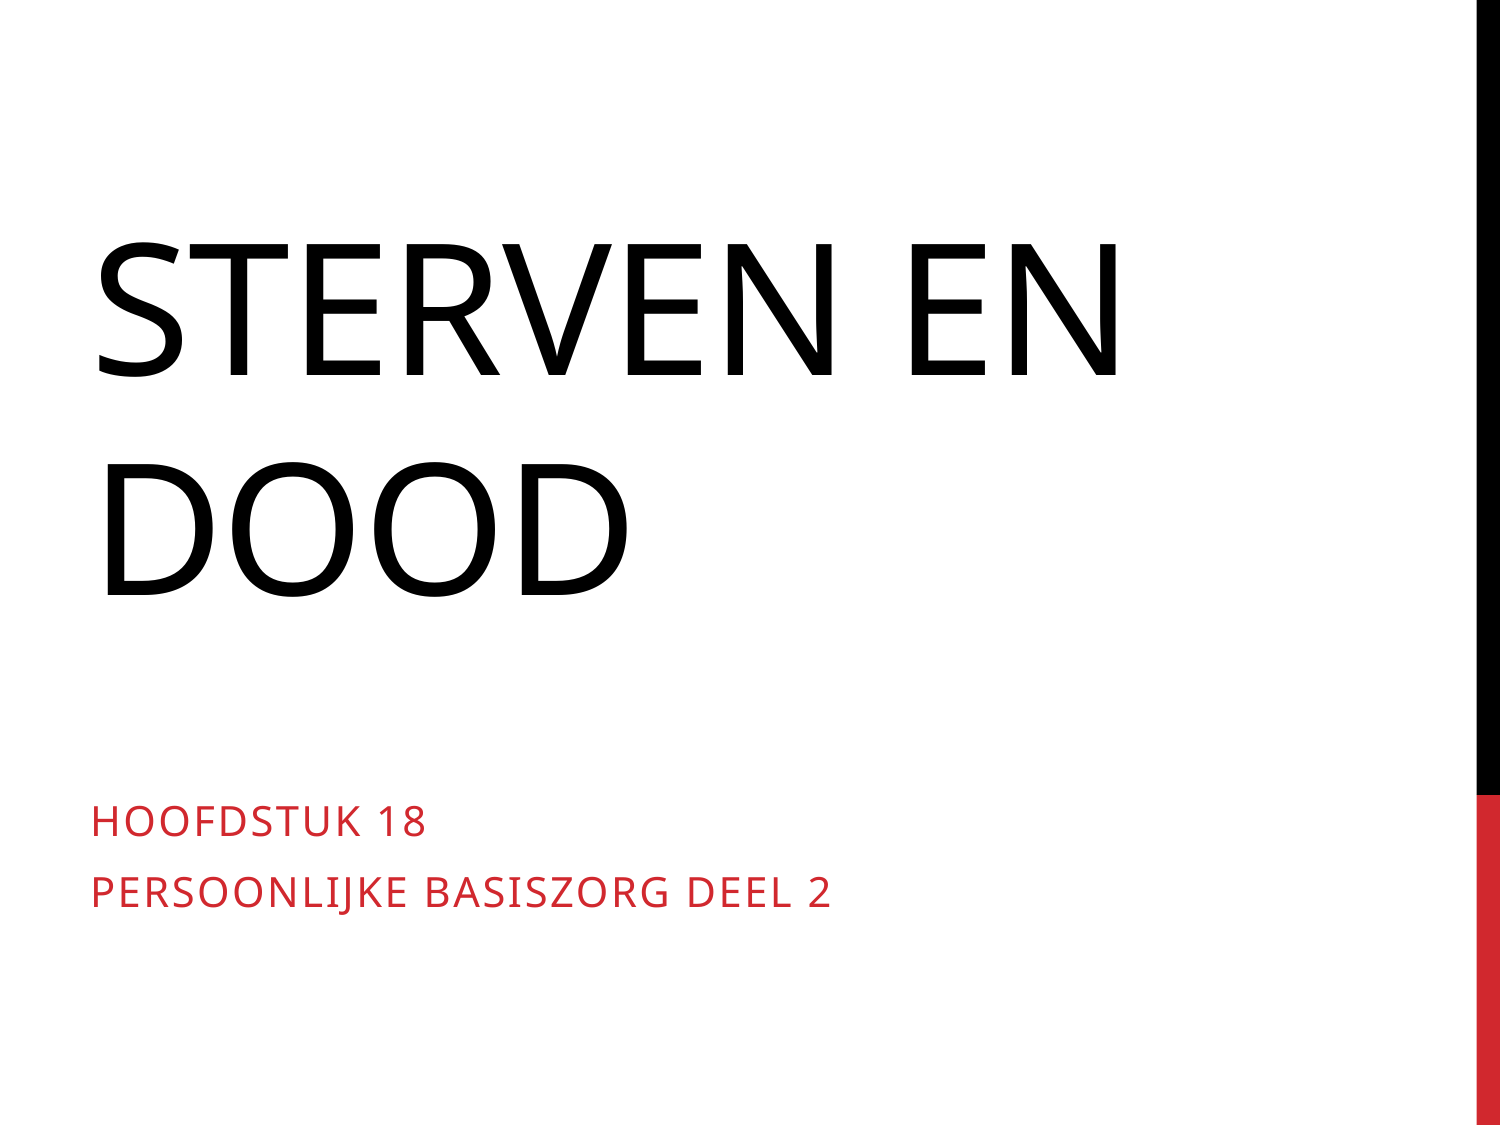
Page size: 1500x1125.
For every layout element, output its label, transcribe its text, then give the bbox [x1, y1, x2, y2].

title Sterven en dood [75, 37, 1400, 788]
subtitle Hoofdstuk 18 Persoonlijke basiszorg deel 2 [75, 787, 1200, 938]
